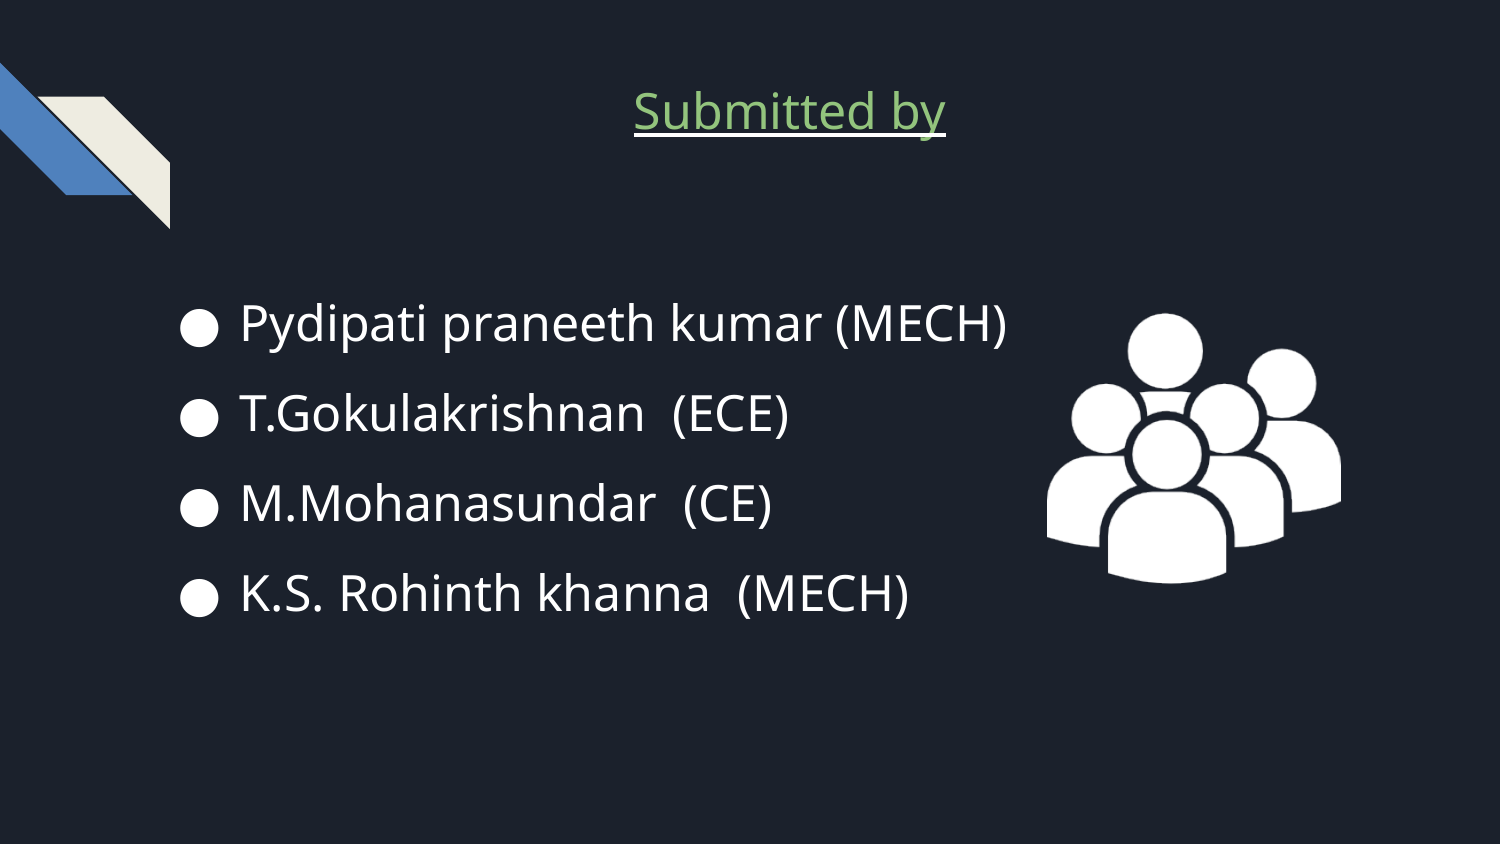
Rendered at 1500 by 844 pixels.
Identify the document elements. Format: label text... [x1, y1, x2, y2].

text_box Submitted by [212, 64, 1368, 215]
picture [1046, 301, 1341, 596]
text_box Pydipati praneeth kumar (MECH) T.Gokulakrishnan (ECE) M.Mohanasundar (CE) K.S. Rohinth khanna (MECH) [150, 246, 1100, 622]
